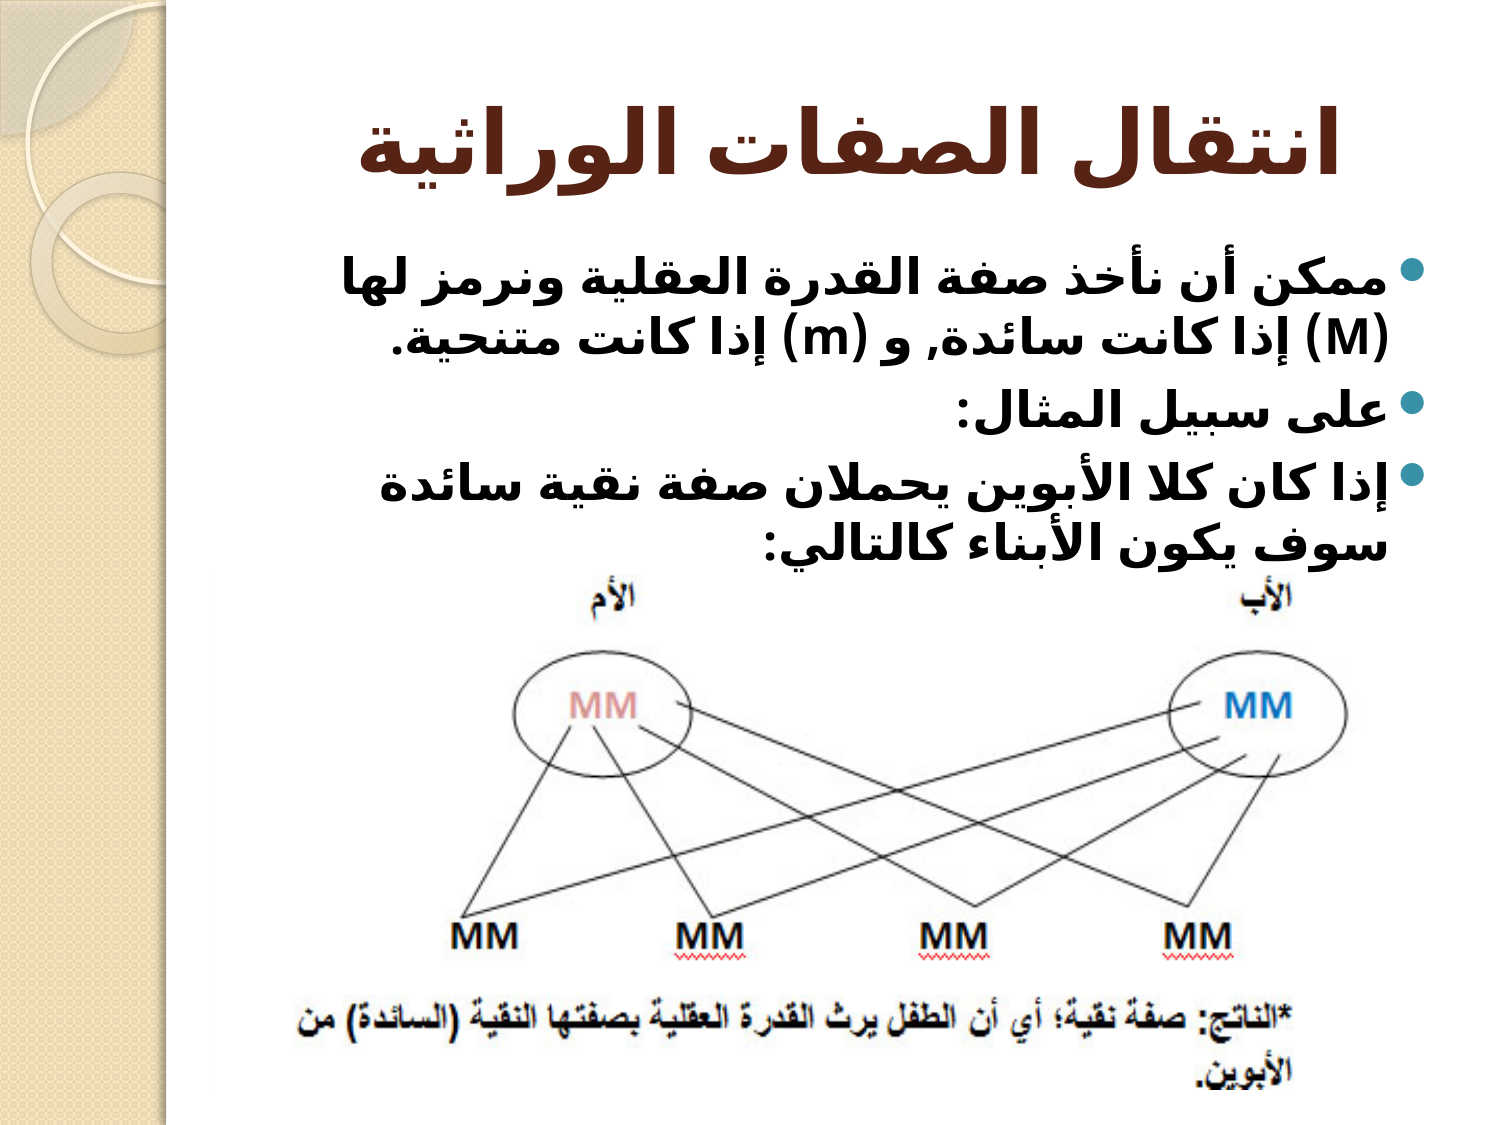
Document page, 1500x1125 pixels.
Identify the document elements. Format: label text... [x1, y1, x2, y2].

picture [210, 573, 1426, 1091]
title انتقال الصفات الوراثية [235, 45, 1466, 233]
list ممكن أن نأخذ صفة القدرة العقلية ونرمز لها (M) إذا كانت سائدة, و (m) إذا كانت متنحية. على سبيل المثال: إذا كان كلا الأبوين يحملان صفة نقية سائدة سوف يكون الأبناء كالتالي: [235, 237, 1466, 1025]
